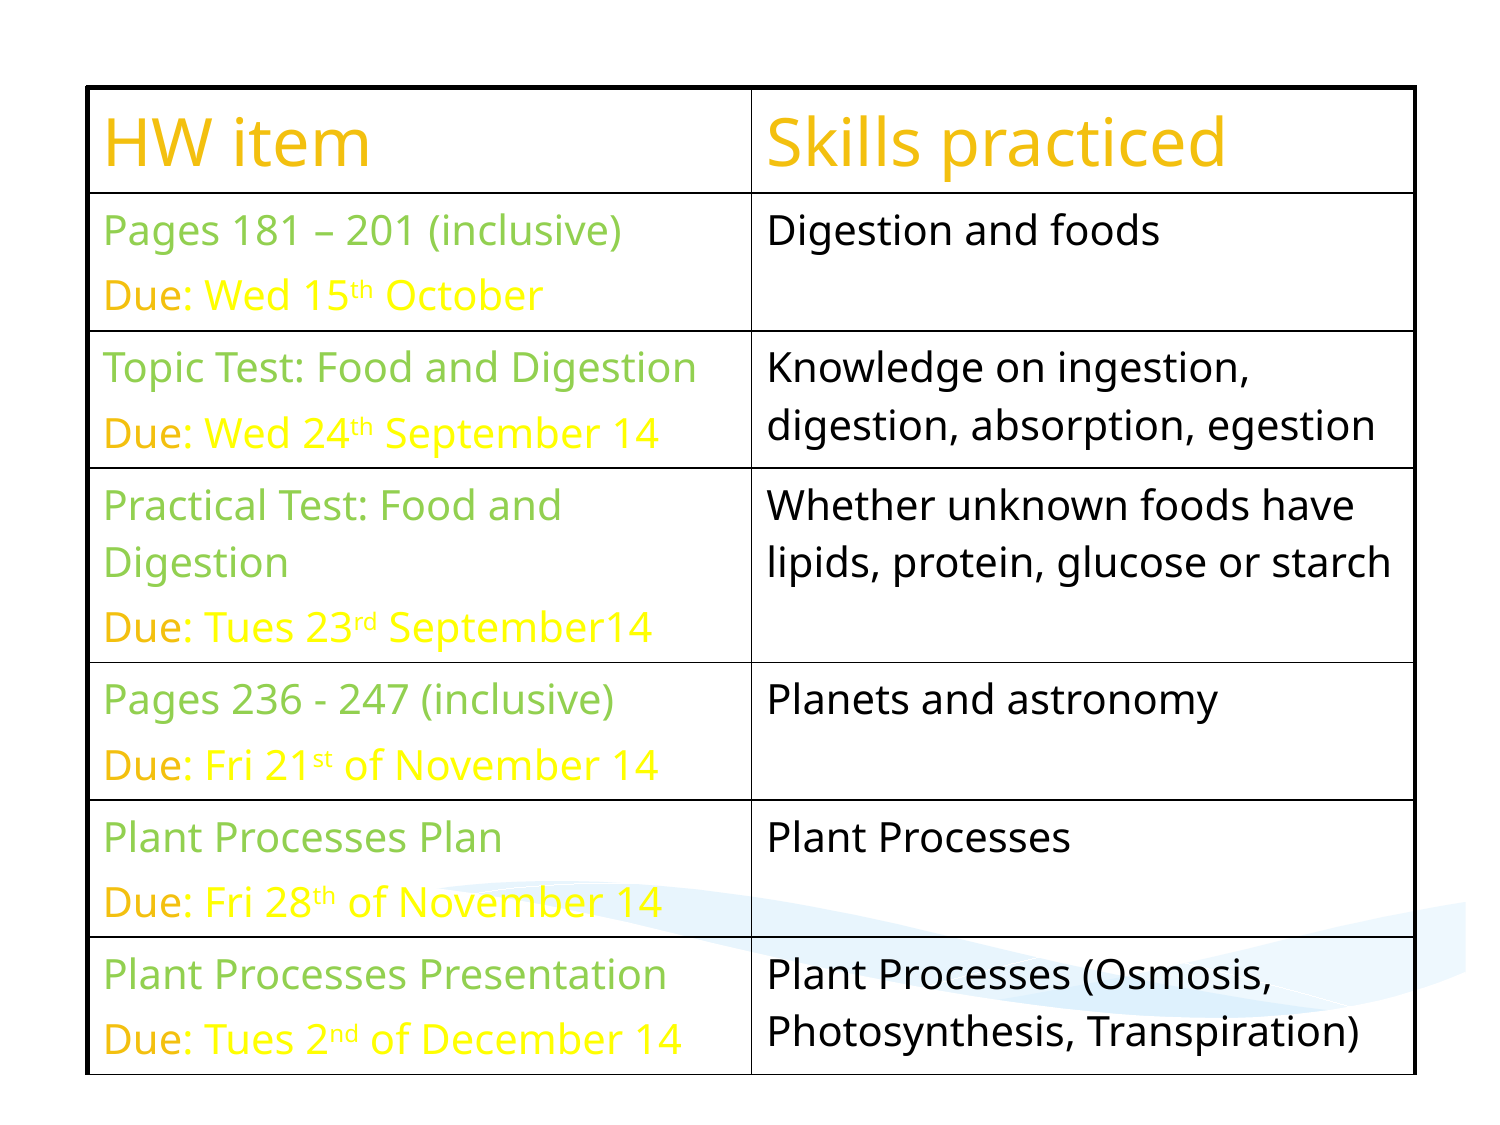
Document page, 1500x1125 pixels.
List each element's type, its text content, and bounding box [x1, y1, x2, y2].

table_cell Plant Processes (Osmosis, Photosynthesis, Transpiration) [752, 938, 1413, 1074]
table_cell Whether unknown foods have lipids, protein, glucose or starch [752, 469, 1413, 662]
table_header Skills practiced [752, 90, 1413, 192]
table_cell Pages 181 – 201 (inclusive) Due: Wed 15th October [90, 194, 751, 330]
table_cell Topic Test: Food and Digestion Due: Wed 24th September 14 [90, 332, 751, 467]
table_cell Plant Processes Plan Due: Fri 28th of November 14 [90, 801, 751, 936]
table_cell Planets and astronomy [752, 663, 1413, 799]
table_cell Digestion and foods [752, 194, 1413, 330]
table_cell Pages 236 - 247 (inclusive) Due: Fri 21st of November 14 [90, 663, 751, 799]
table_cell Knowledge on ingestion, digestion, absorption, egestion [752, 332, 1413, 467]
table_cell Plant Processes [752, 801, 1413, 936]
table_cell Plant Processes Presentation Due: Tues 2nd of December 14 [90, 938, 751, 1074]
table_header HW item [90, 90, 751, 192]
table_cell Practical Test: Food and Digestion Due: Tues 23rd September14 [90, 469, 751, 662]
